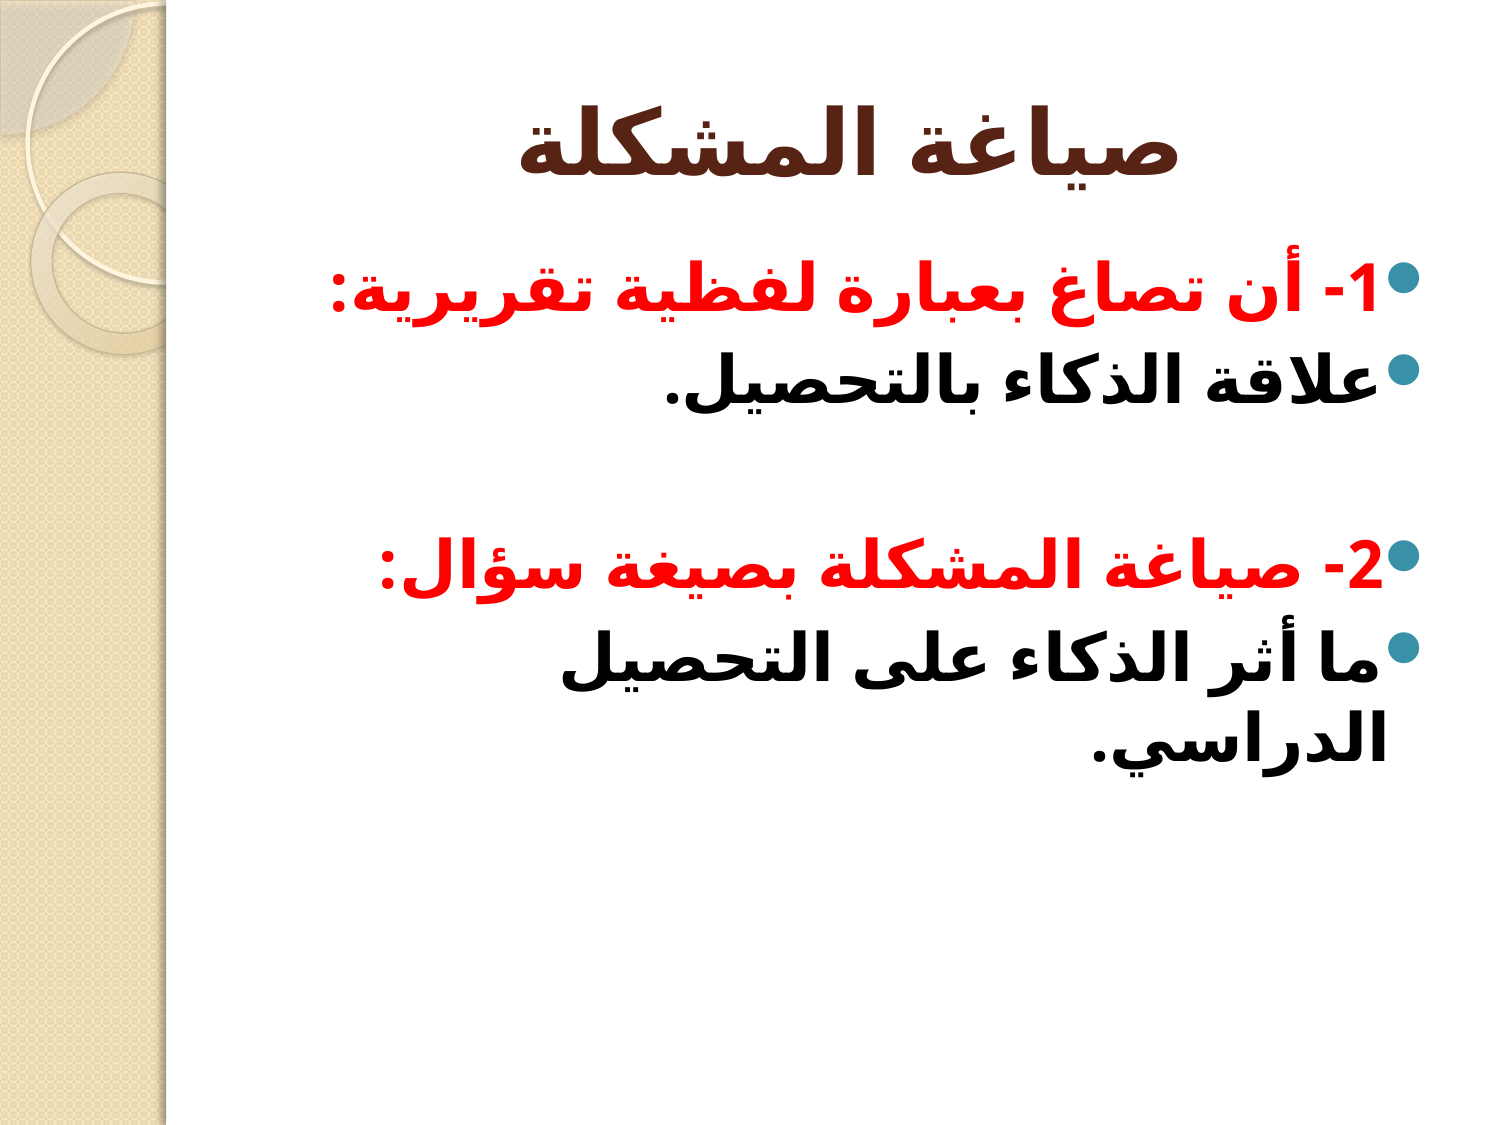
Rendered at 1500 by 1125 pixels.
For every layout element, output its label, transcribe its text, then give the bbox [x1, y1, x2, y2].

title صياغة المشكلة [235, 45, 1466, 233]
list 1- أن تصاغ بعبارة لفظية تقريرية: علاقة الذكاء بالتحصيل. 2- صياغة المشكلة بصيغة سؤال: ما أثر الذكاء على التحصيل الدراسي. [235, 237, 1466, 1025]
